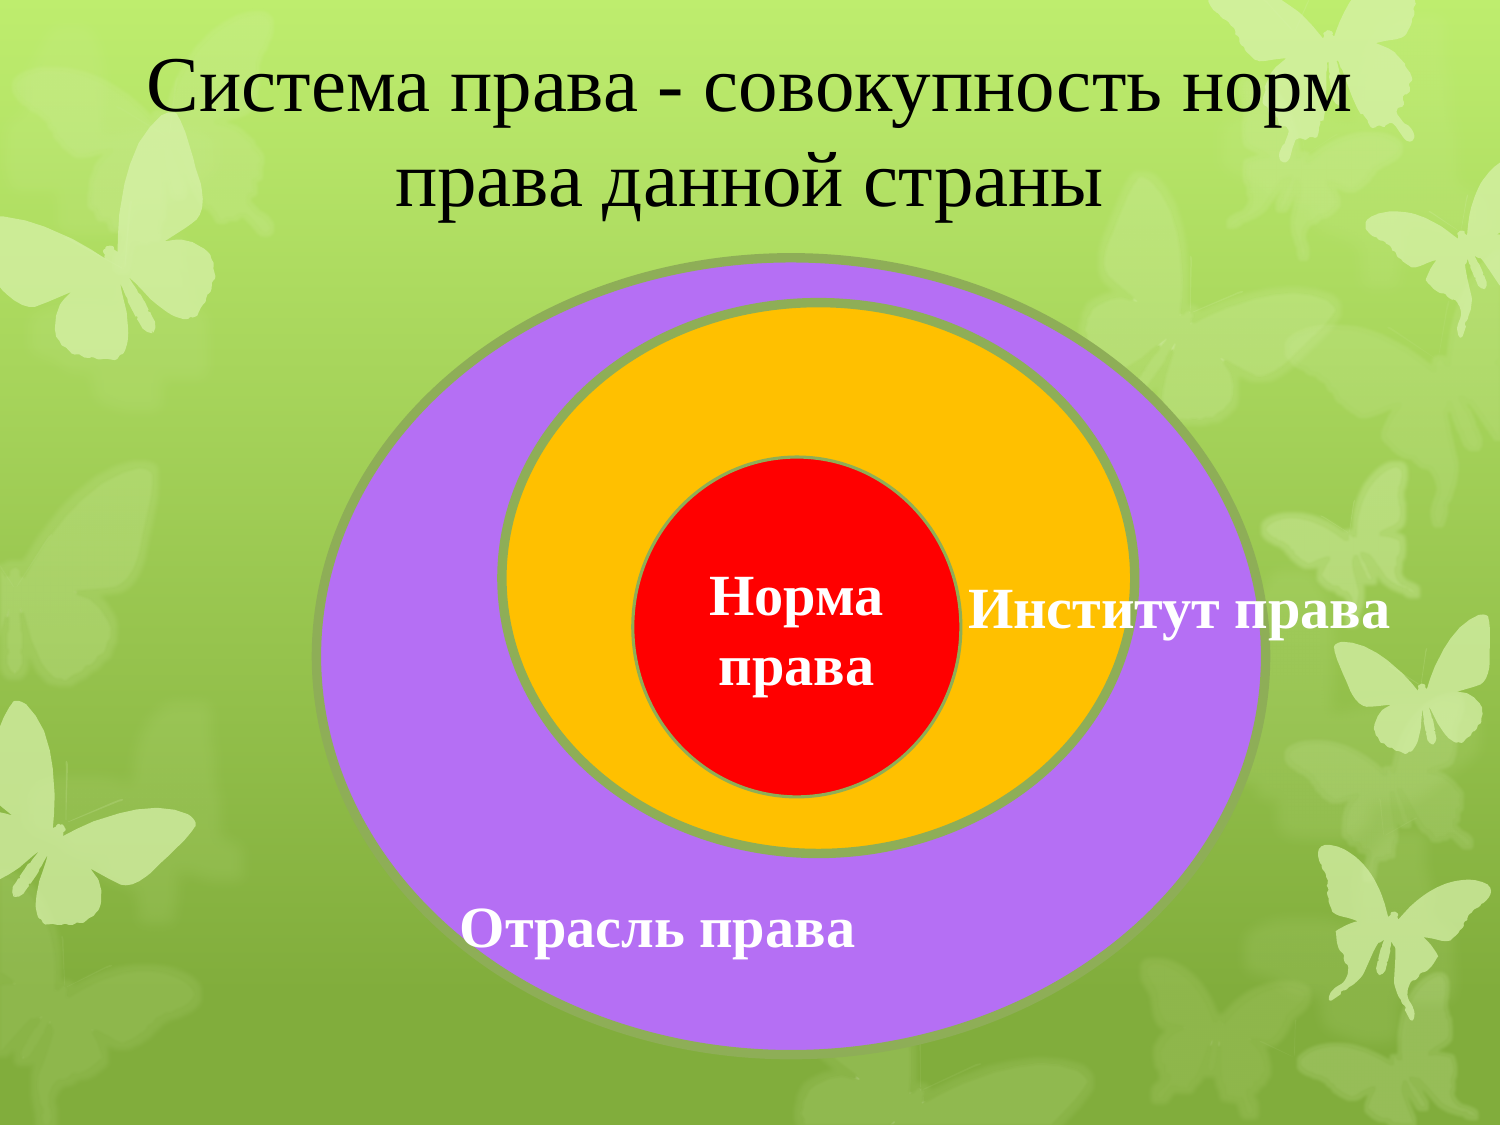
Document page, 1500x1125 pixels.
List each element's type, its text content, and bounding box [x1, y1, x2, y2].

text_box Отрасль права [445, 881, 871, 967]
title Система права - совокупность норм права данной страны [75, 24, 1425, 231]
text_box Институт права [953, 562, 1406, 648]
text_box Норма права [631, 455, 962, 799]
text_box [314, 256, 1268, 1057]
text_box [500, 301, 1136, 856]
